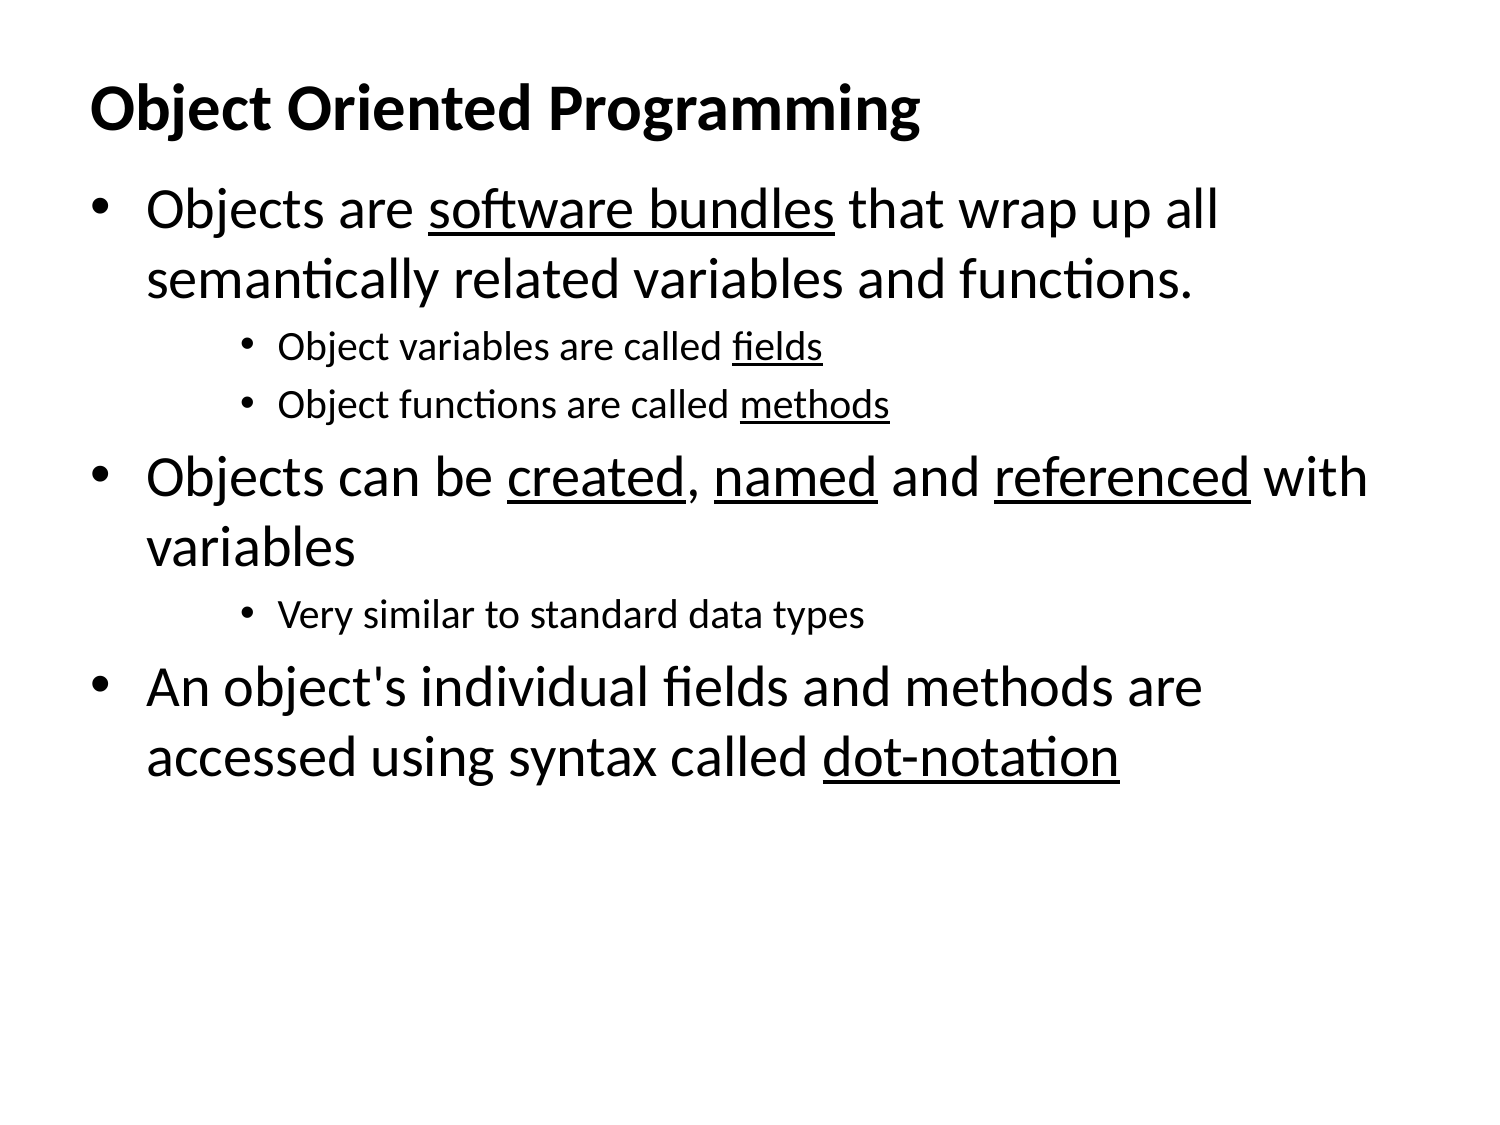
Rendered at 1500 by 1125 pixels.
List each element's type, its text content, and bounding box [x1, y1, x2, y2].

title Object Oriented Programming [74, 44, 1426, 162]
list Objects are software bundles that wrap up all semantically related variables and functions. Object variables are called fields Object functions are called methods Objects can be created, named and referenced with variables Very similar to standard data types An object's individual fields and methods are accessed using syntax called dot-notation [74, 162, 1426, 1006]
